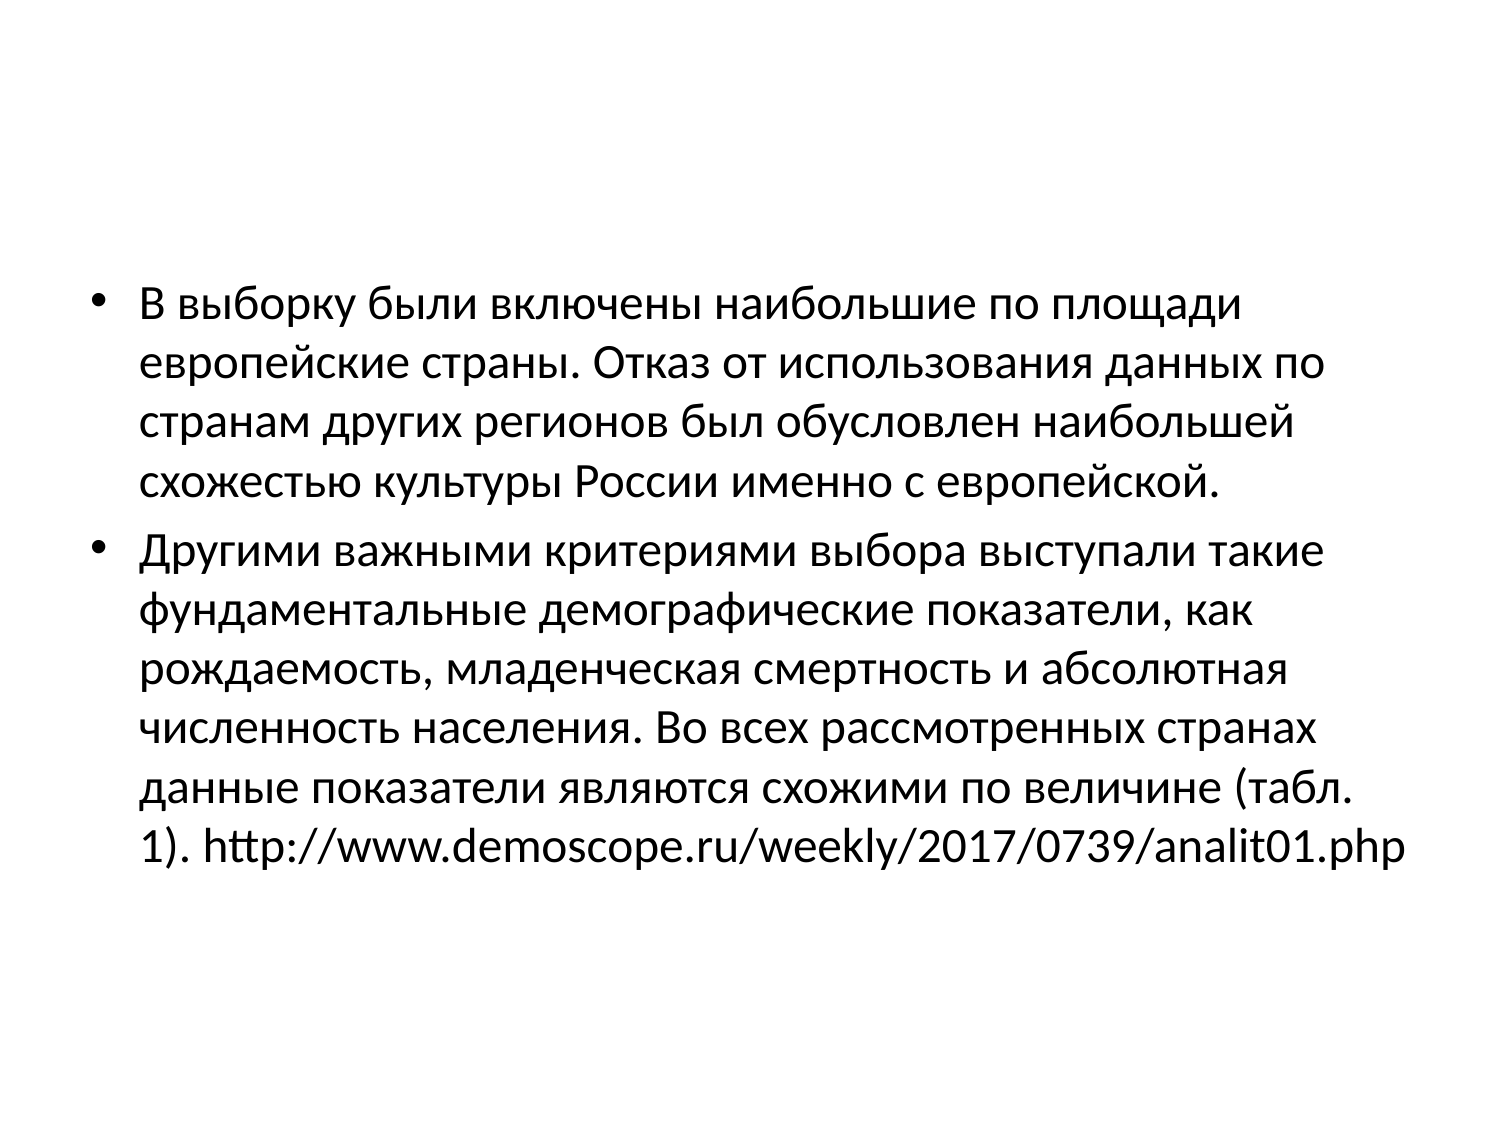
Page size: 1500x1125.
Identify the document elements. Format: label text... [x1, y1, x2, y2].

list В выборку были включены наибольшие по площади европейские страны. Отказ от использования данных по странам других регионов был обусловлен наибольшей схожестью культуры России именно с европейской. Другими важными критериями выбора выступали такие фундаментальные демографические показатели, как рождаемость, младенческая смертность и абсолютная численность населения. Во всех рассмотренных странах данные показатели являются схожими по величине (табл. 1). http://www.demoscope.ru/weekly/2017/0739/analit01.php [75, 262, 1425, 1005]
